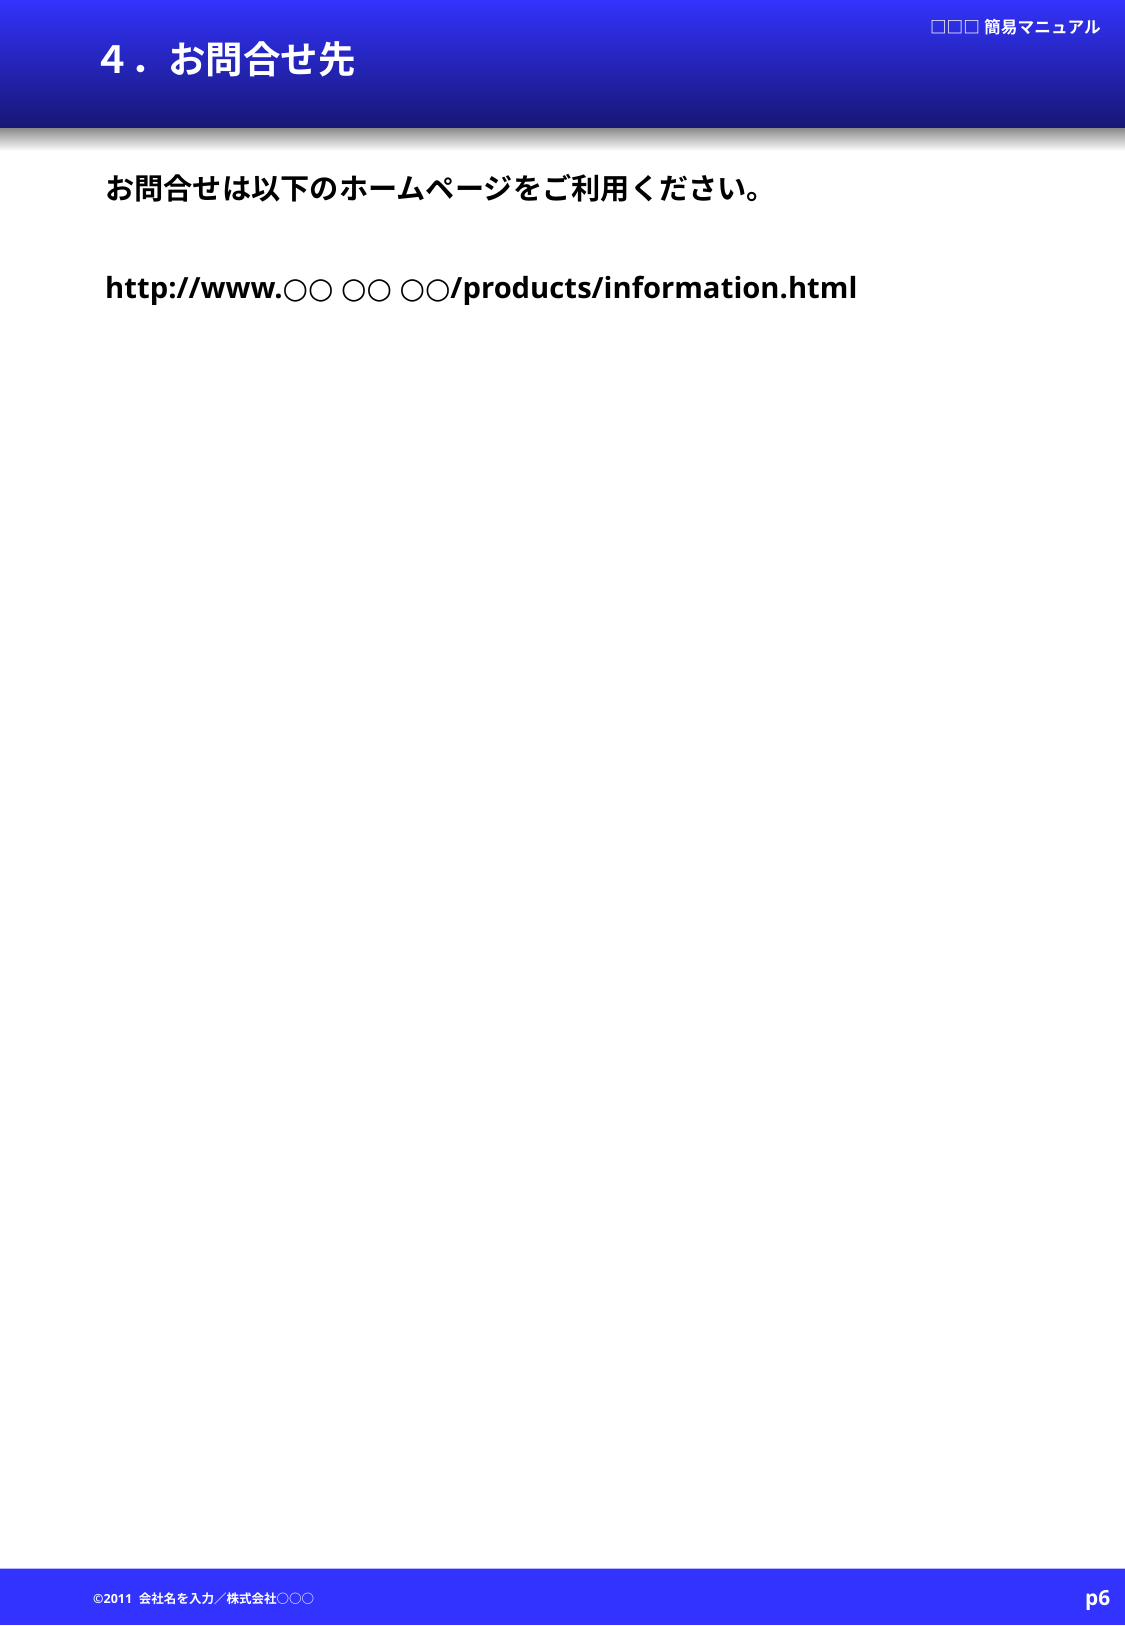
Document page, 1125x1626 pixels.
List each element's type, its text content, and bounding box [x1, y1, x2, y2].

list お問合せは以下のホームページをご利用ください。 http://www.○○ ○○ ○○/products/information.html [90, 162, 1059, 1545]
title ４．お問合せ先 [78, 21, 740, 96]
slide_number p6 [862, 1577, 1125, 1625]
